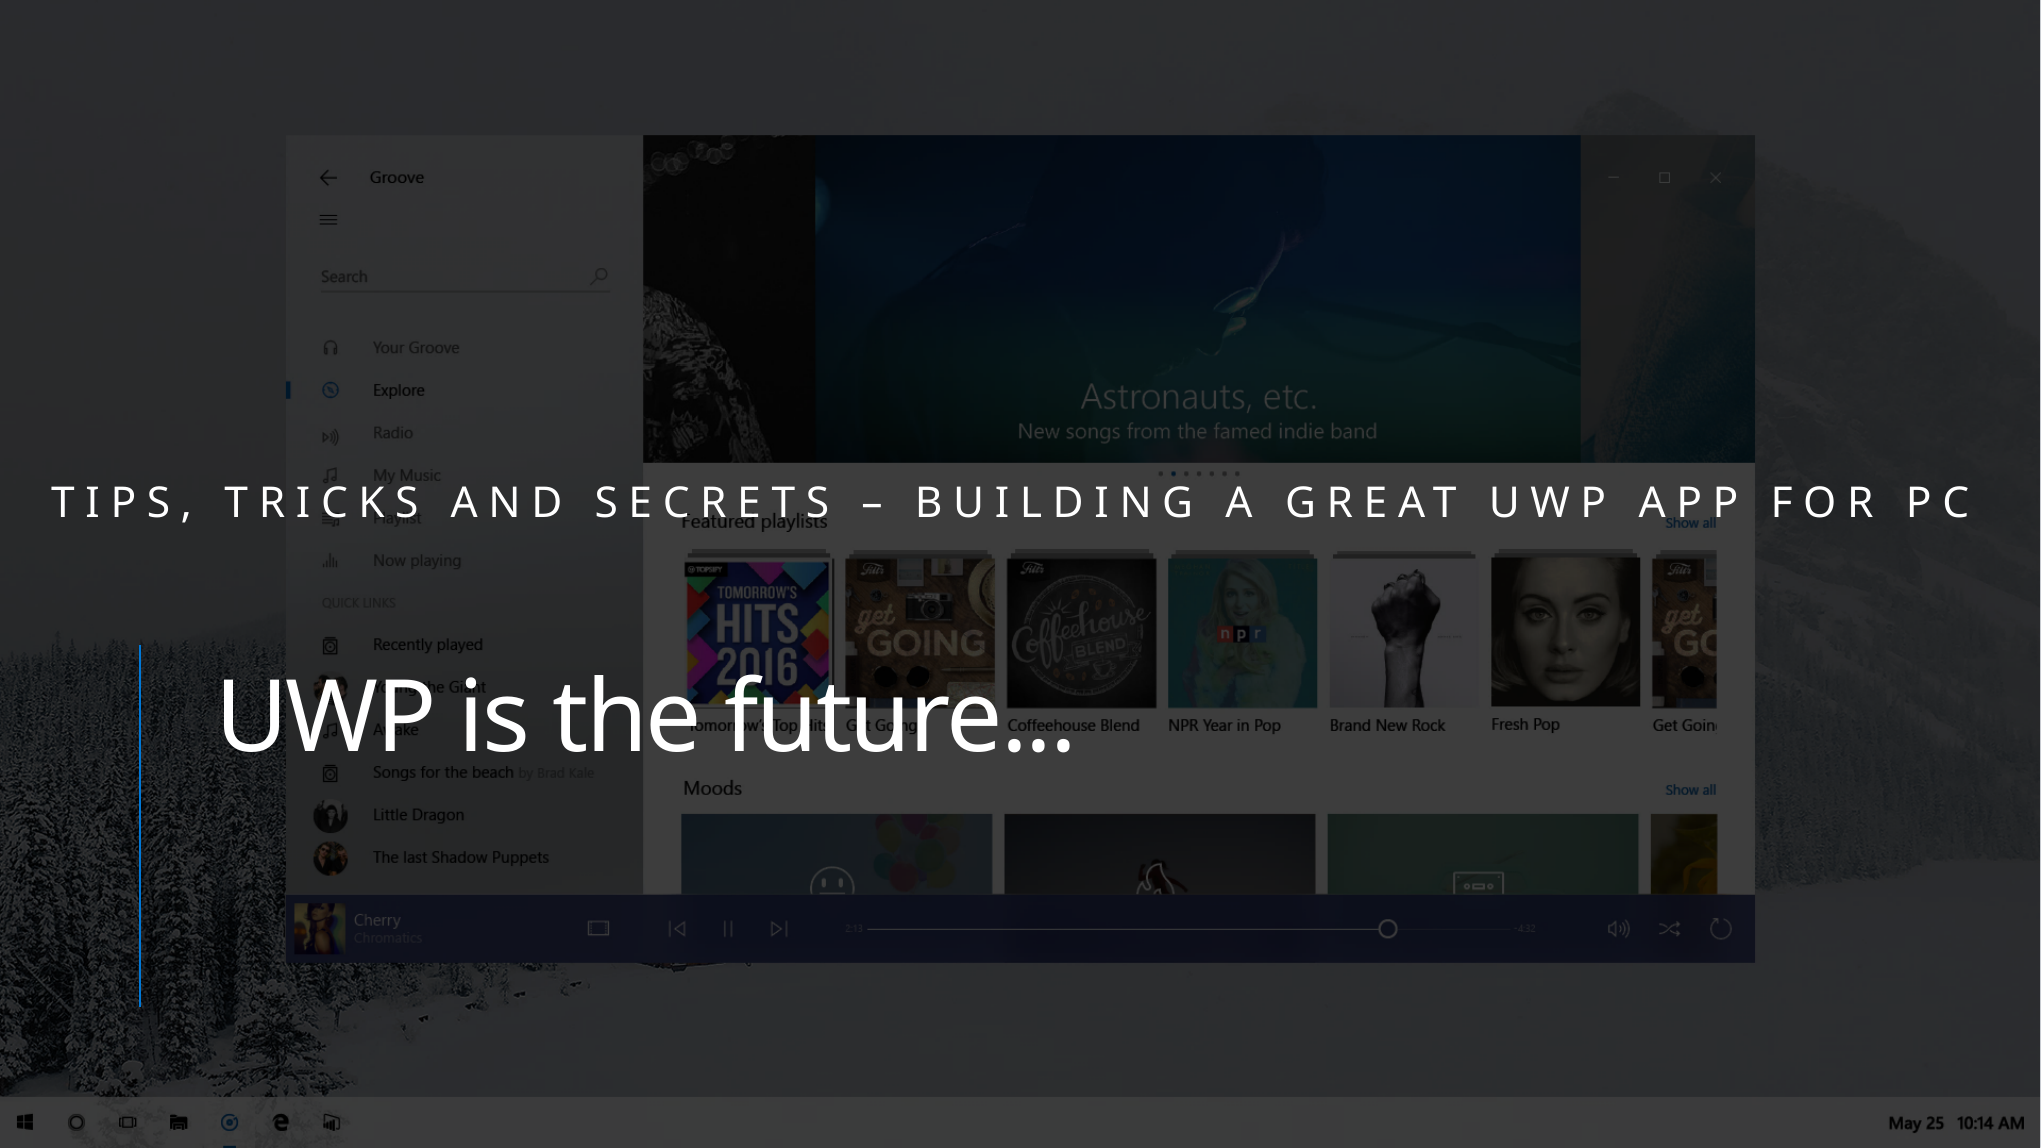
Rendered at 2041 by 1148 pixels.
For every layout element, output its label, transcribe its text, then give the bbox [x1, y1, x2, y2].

title UWP is the future... [190, 649, 1969, 1015]
picture [0, 0, 2041, 1148]
